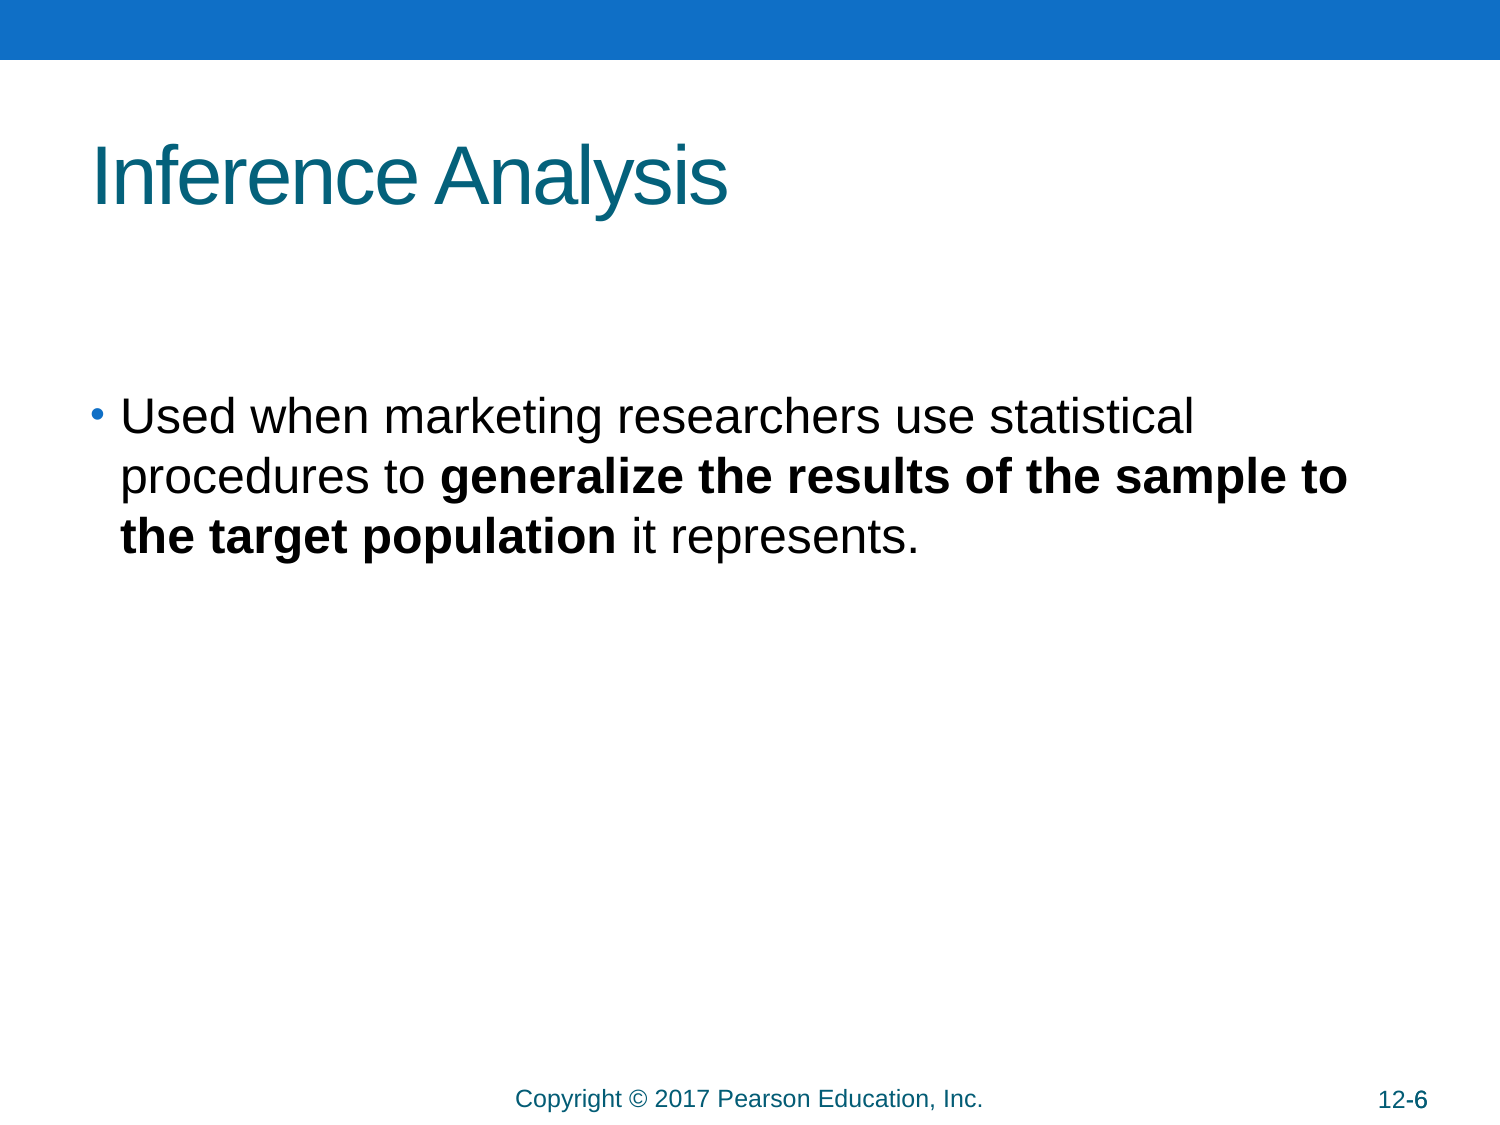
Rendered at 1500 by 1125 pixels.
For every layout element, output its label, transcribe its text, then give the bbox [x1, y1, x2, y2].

list Used when marketing researchers use statistical procedures to generalize the results of the sample to the target population it represents. [75, 376, 1425, 1125]
title Inference Analysis [75, 90, 1425, 253]
